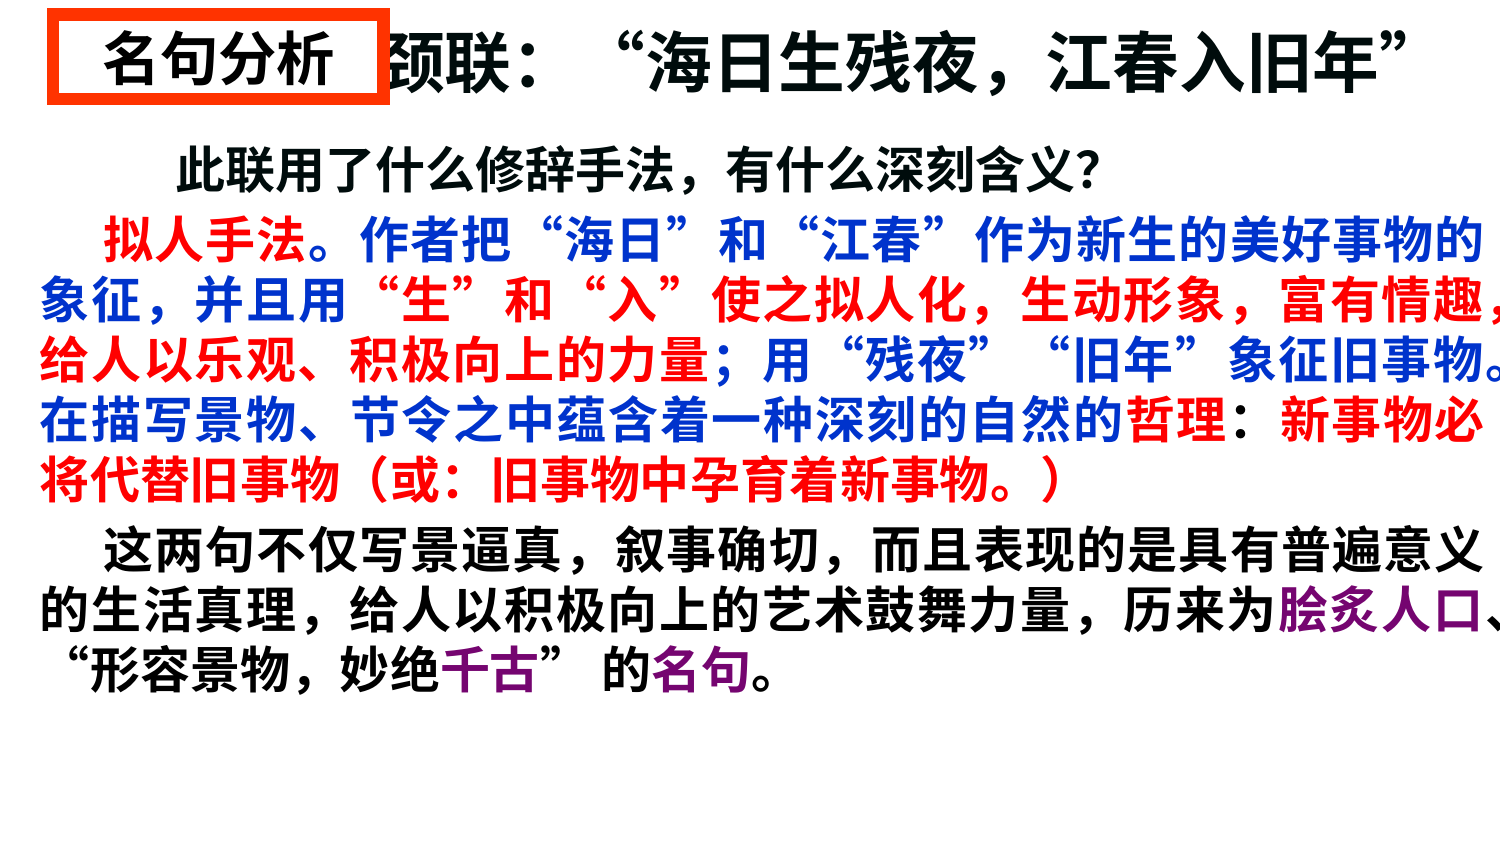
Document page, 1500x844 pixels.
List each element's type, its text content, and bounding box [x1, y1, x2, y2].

text_box 名句分析 [53, 14, 384, 100]
list 此联用了什么修辞手法，有什么深刻含义？ 拟人手法。作者把“海日”和“江春”作为新生的美好事物的象征，并且用“生”和“入”使之拟人化，生动形象，富有情趣，给人以乐观、积极向上的力量；用“残夜”“旧年”象征旧事物。在描写景物、节令之中蕴含着一种深刻的自然的哲理：新事物必将代替旧事物（或：旧事物中孕育着新事物。） 这两句不仅写景逼真，叙事确切，而且表现的是具有普遍意义的生活真理，给人以积极向上的艺术鼓舞力量，历来为脍炙人口、“形容景物，妙绝千古” 的名句。 [24, 131, 1500, 844]
text_box 颈联：“海日生残夜，江春入旧年” [360, 23, 1465, 110]
